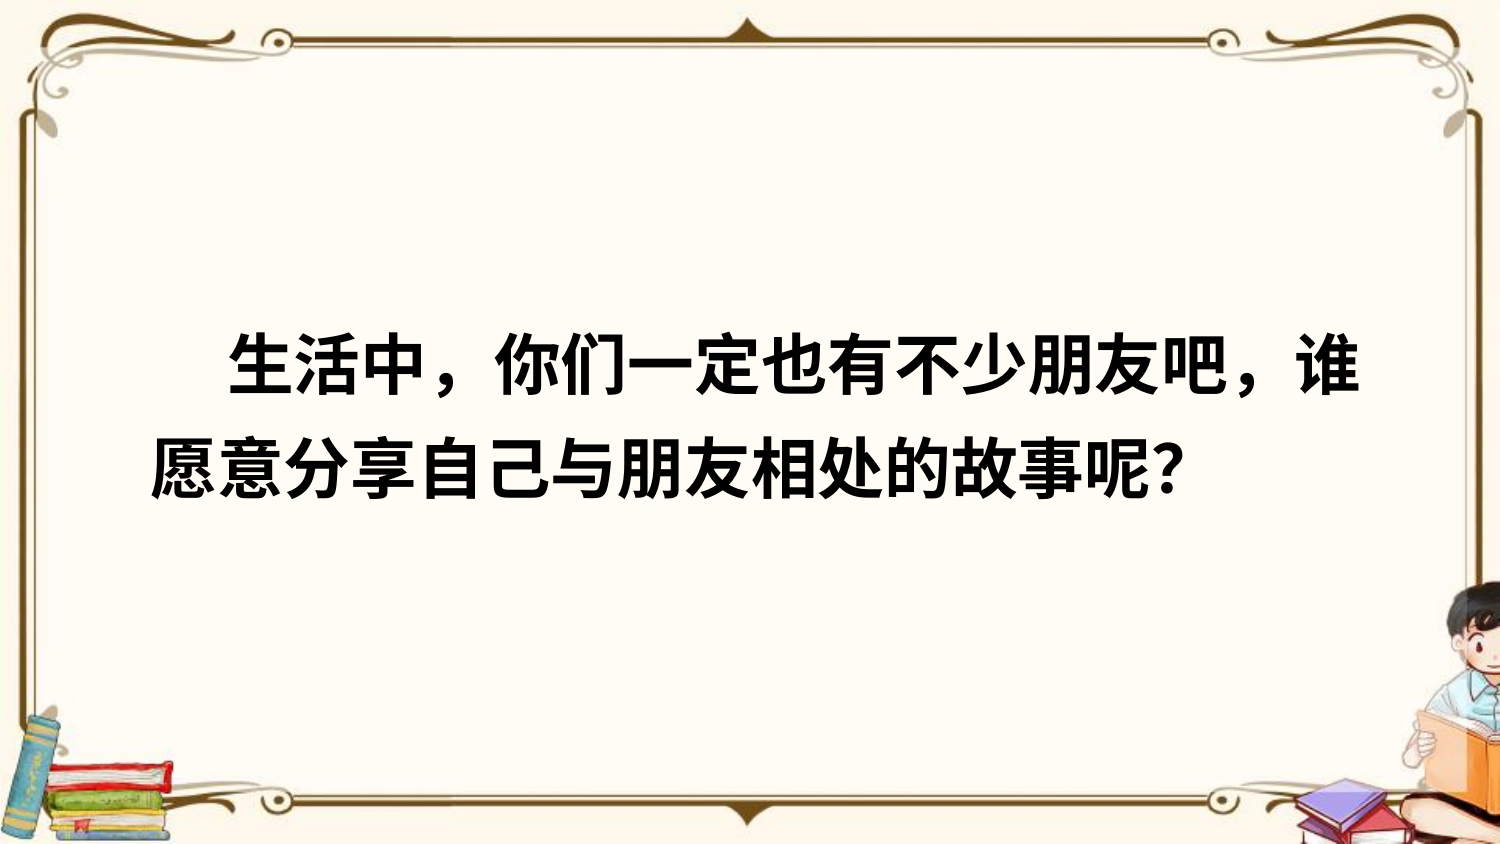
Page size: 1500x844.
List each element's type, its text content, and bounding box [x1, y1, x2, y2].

picture [0, 0, 1500, 844]
text_box 生活中，你们一定也有不少朋友吧，谁愿意分享自己与朋友相处的故事呢？ [135, 291, 1424, 515]
